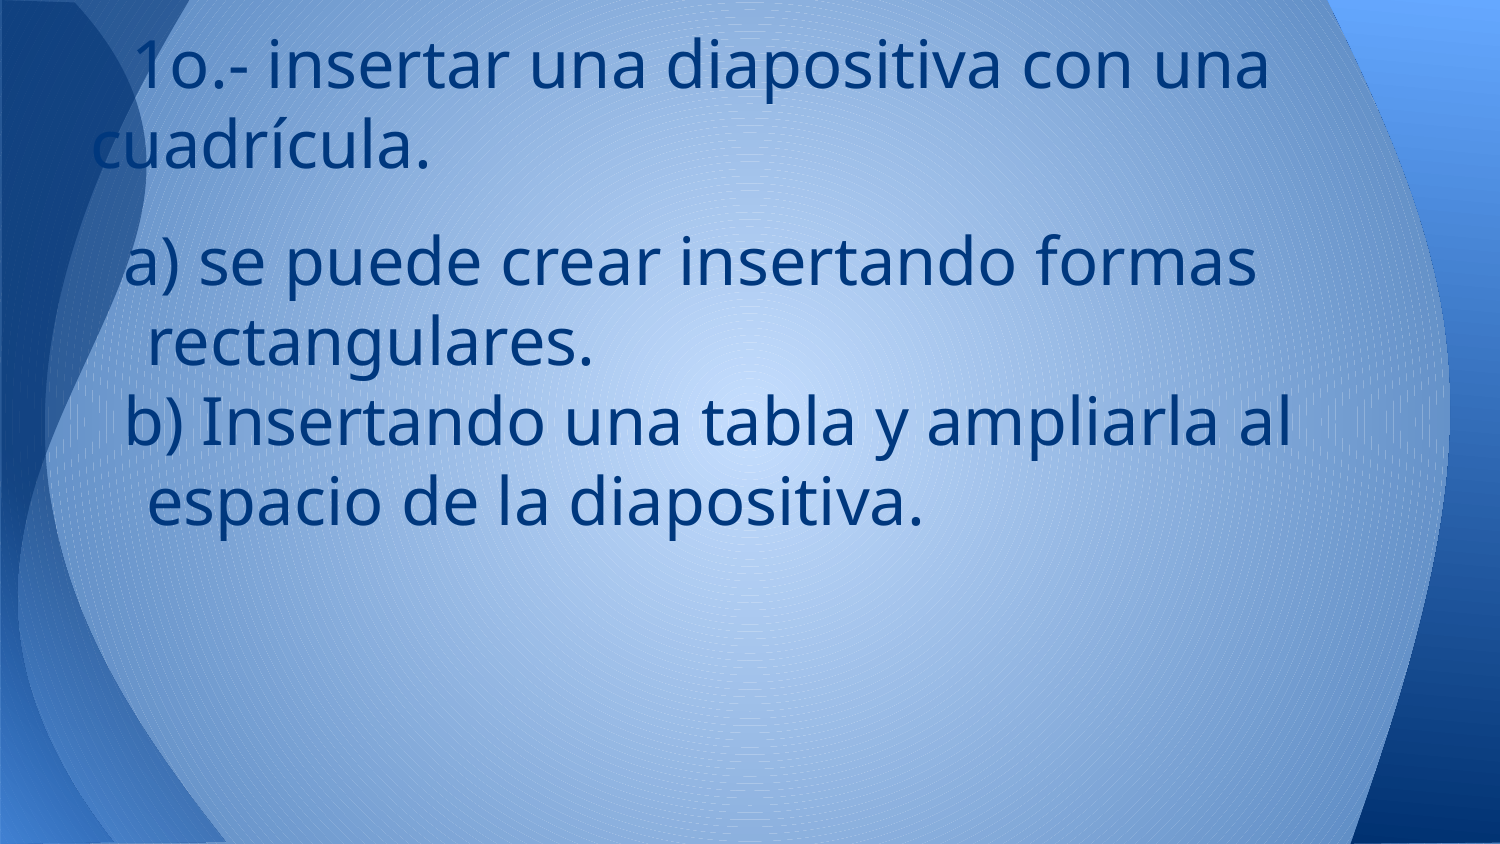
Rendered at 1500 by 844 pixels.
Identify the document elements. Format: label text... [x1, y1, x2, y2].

title 1o.- insertar una diapositiva con una cuadrícula. [75, 33, 1425, 197]
list a) se puede crear insertando formas rectangulares. b) Insertando una tabla y ampliarla al espacio de la diapositiva. [75, 204, 1425, 800]
